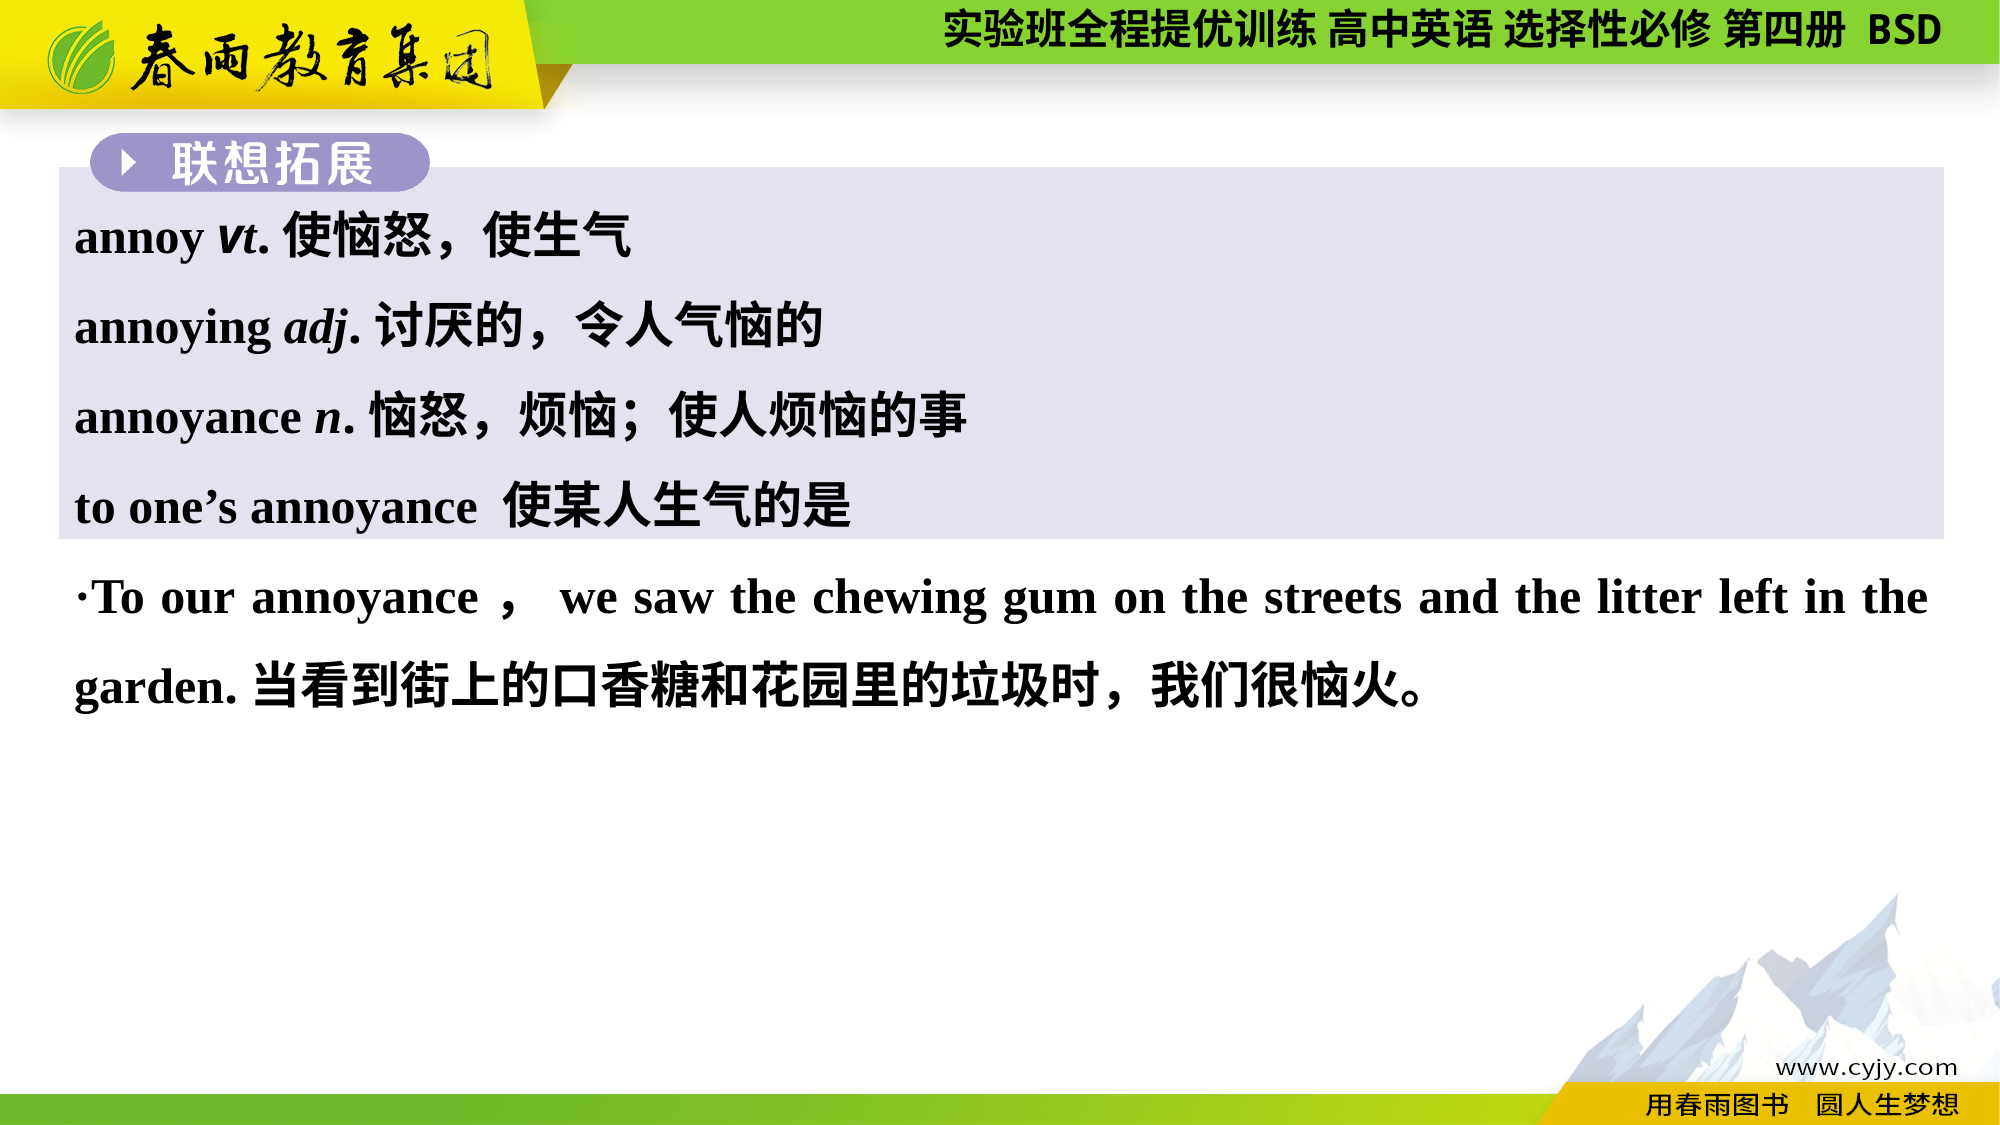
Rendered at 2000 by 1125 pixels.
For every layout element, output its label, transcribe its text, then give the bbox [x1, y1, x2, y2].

picture [0, 0, 2000, 1125]
list annoy vt.使恼怒，使生气 annoying adj.讨厌的，令人气恼的 annoyance n.恼怒，烦恼；使人烦恼的事 to one’s annoyance 使某人生气的是 ·To our annoyance，we saw the chewing gum on the streets and the litter left in the garden.当看到街上的口香糖和花园里的垃圾时，我们很恼火。 [59, 550, 1944, 726]
